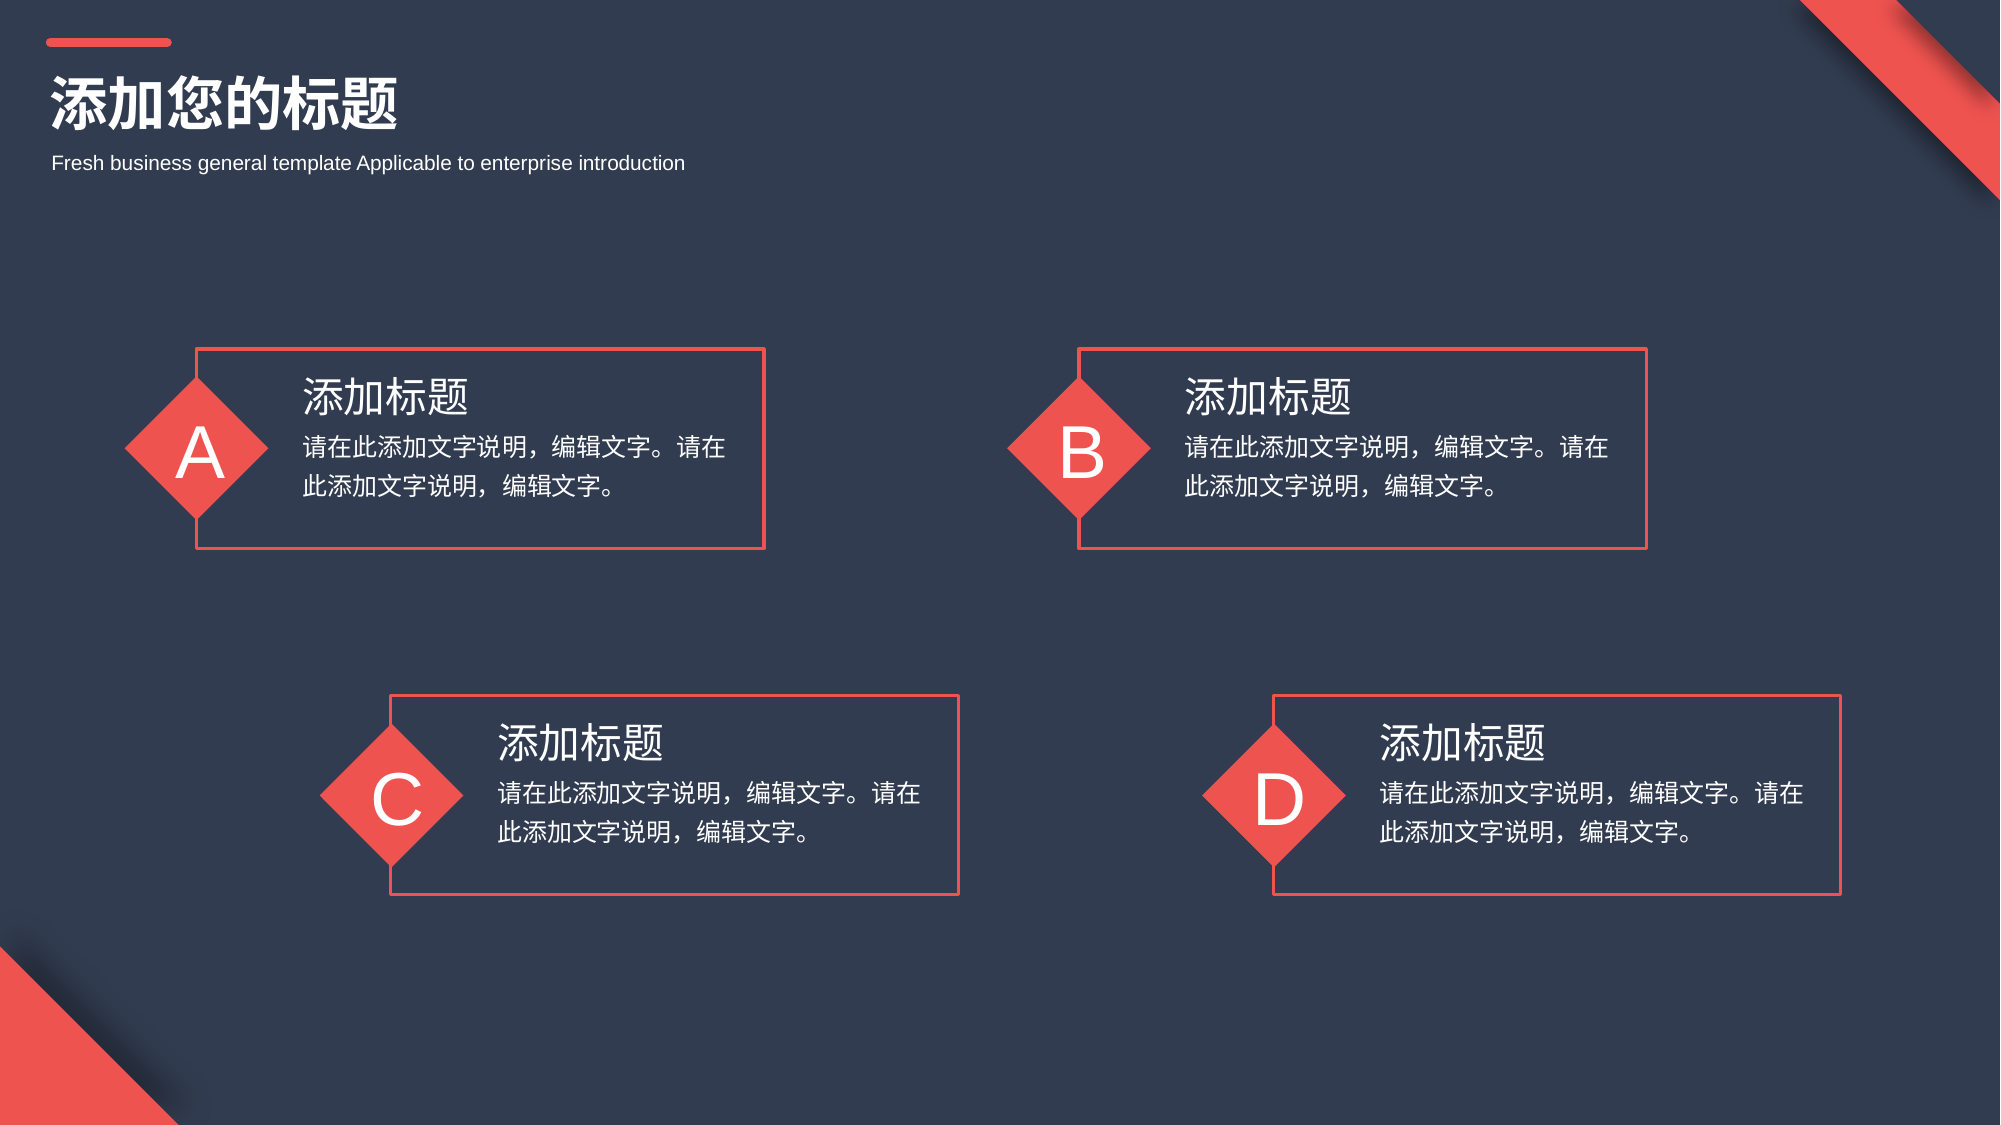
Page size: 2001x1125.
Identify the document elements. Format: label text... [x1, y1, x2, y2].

text_box [390, 695, 959, 895]
text_box 请在此添加文字说明，编辑文字。请在此添加文字说明，编辑文字。 [1364, 761, 1824, 854]
text_box B [1005, 374, 1153, 522]
text_box [1798, 0, 2000, 202]
text_box 请在此添加文字说明，编辑文字。请在此添加文字说明，编辑文字。 [287, 415, 747, 508]
text_box [1894, 0, 2000, 106]
text_box 请在此添加文字说明，编辑文字。请在此添加文字说明，编辑文字。 [482, 761, 942, 854]
text_box [196, 348, 764, 549]
text_box 请在此添加文字说明，编辑文字。请在此添加文字说明，编辑文字。 [1169, 415, 1629, 508]
text_box 添加标题 [1364, 709, 1597, 761]
text_box [1078, 348, 1647, 549]
text_box 添加标题 [1169, 363, 1402, 415]
text_box [1273, 695, 1841, 895]
text_box 添加标题 [482, 709, 715, 761]
text_box 添加您的标题 [34, 59, 414, 145]
text_box Fresh business general template Applicable to enterprise introduction [36, 142, 701, 182]
text_box A [123, 374, 270, 522]
text_box C [318, 722, 465, 869]
text_box D [1200, 722, 1348, 869]
text_box 添加标题 [287, 363, 520, 415]
text_box [0, 944, 181, 1125]
